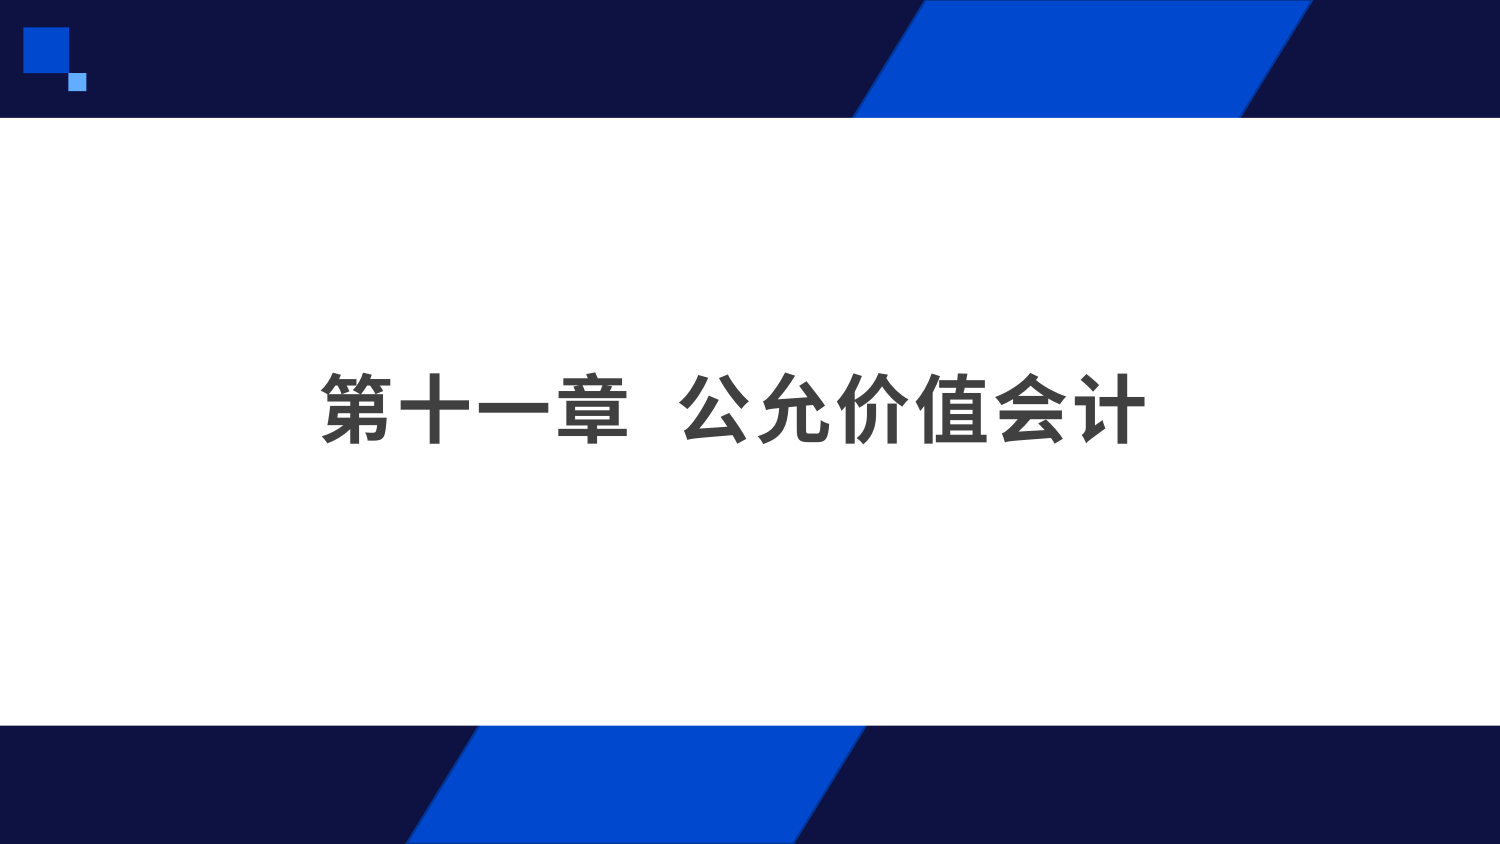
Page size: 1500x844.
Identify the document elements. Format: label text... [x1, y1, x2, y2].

title 第十一章 公允价值会计 [149, 164, 1313, 459]
